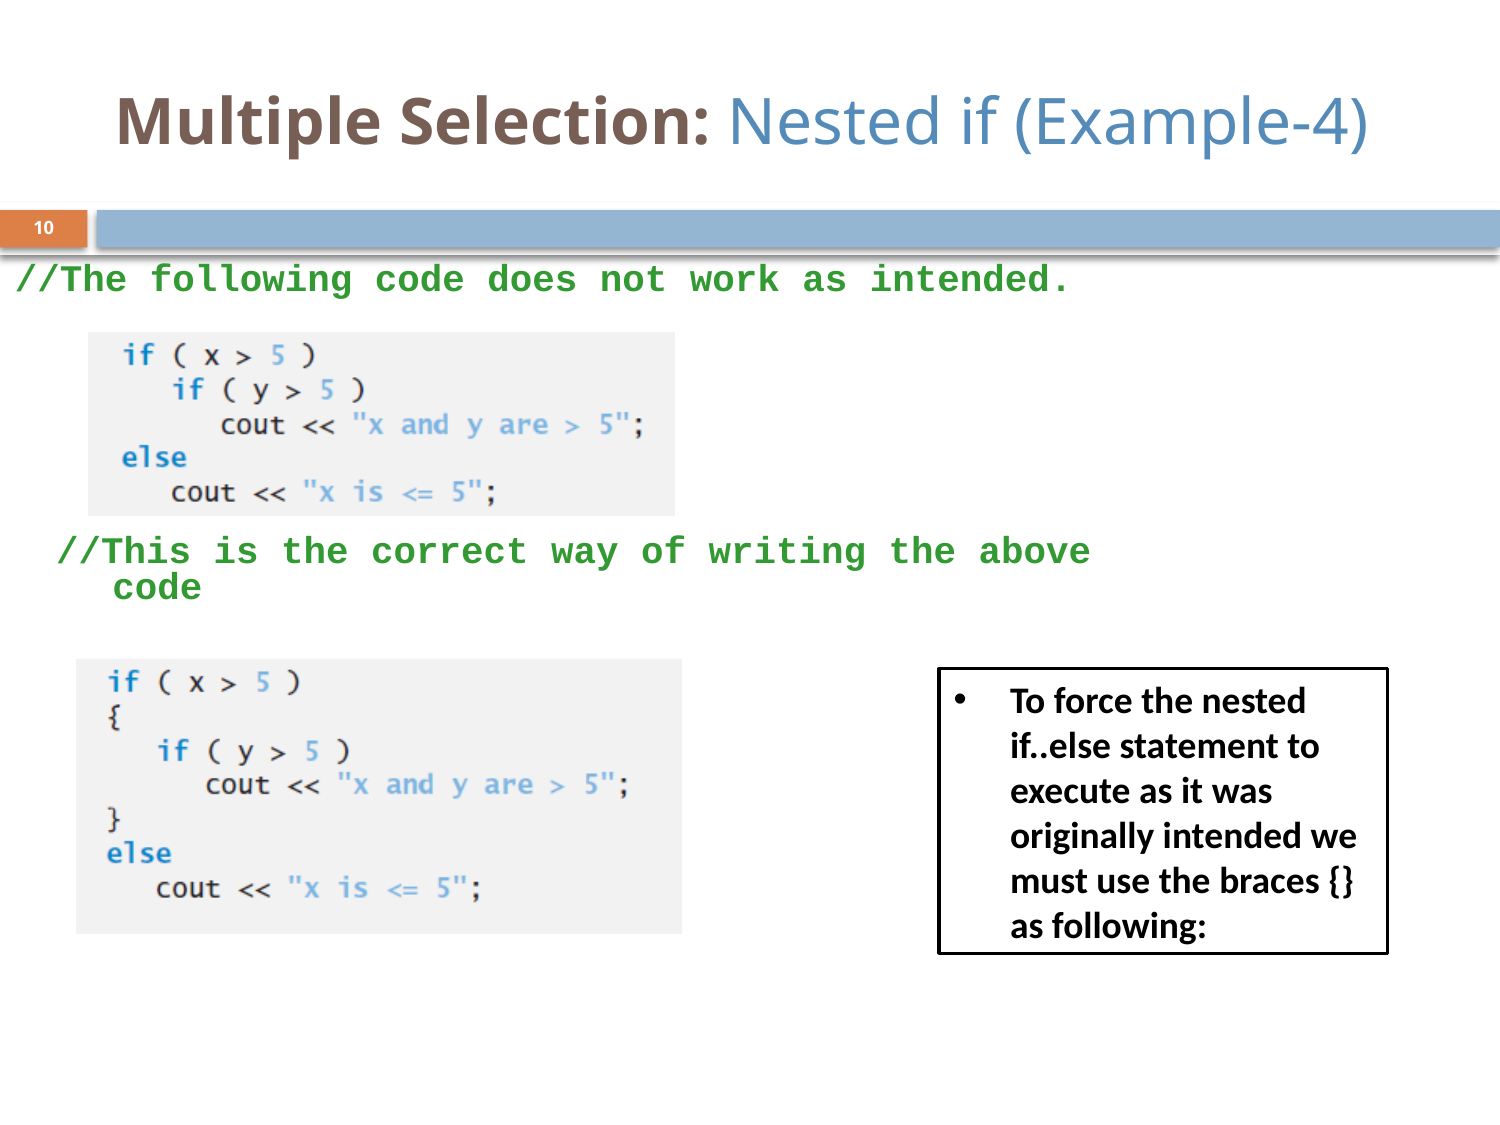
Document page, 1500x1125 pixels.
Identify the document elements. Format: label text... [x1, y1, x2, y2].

slide_number 10 [0, 208, 88, 249]
picture [88, 325, 675, 516]
title Multiple Selection: Nested if (Example-4) [99, 37, 1438, 200]
text_box //This is the correct way of writing the above code [41, 527, 1114, 614]
text_box //The following code does not work as intended. [0, 255, 1182, 307]
picture [76, 656, 682, 934]
text_box To force the nested if..else statement to execute as it was originally intended we must use the braces {} as following: [937, 667, 1389, 955]
